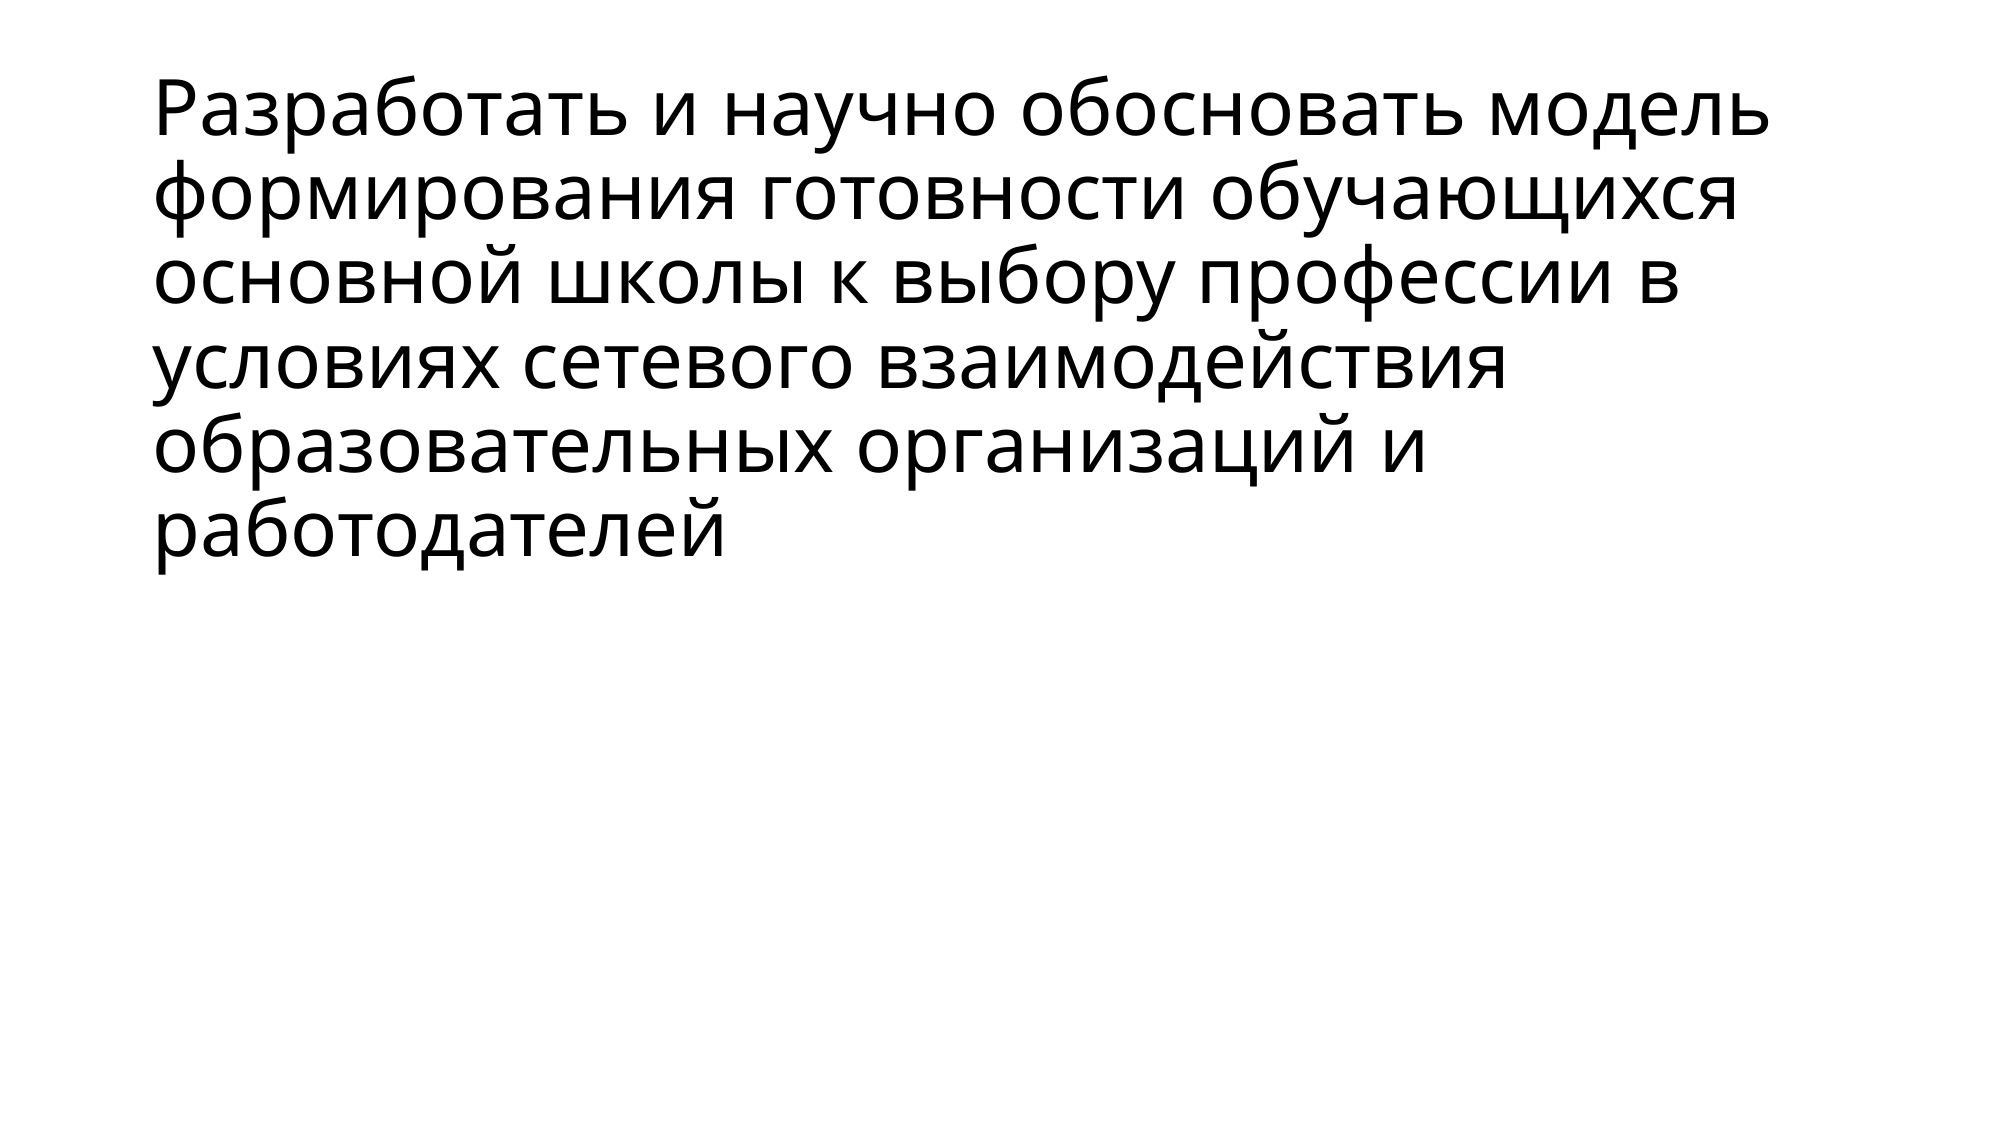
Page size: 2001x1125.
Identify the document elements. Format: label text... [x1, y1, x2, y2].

title Разработать и научно обосновать модель формирования готовности обучающихся основной школы к выбору профессии в условиях сетевого взаимодействия образовательных организаций и работодателей [137, 59, 1863, 582]
